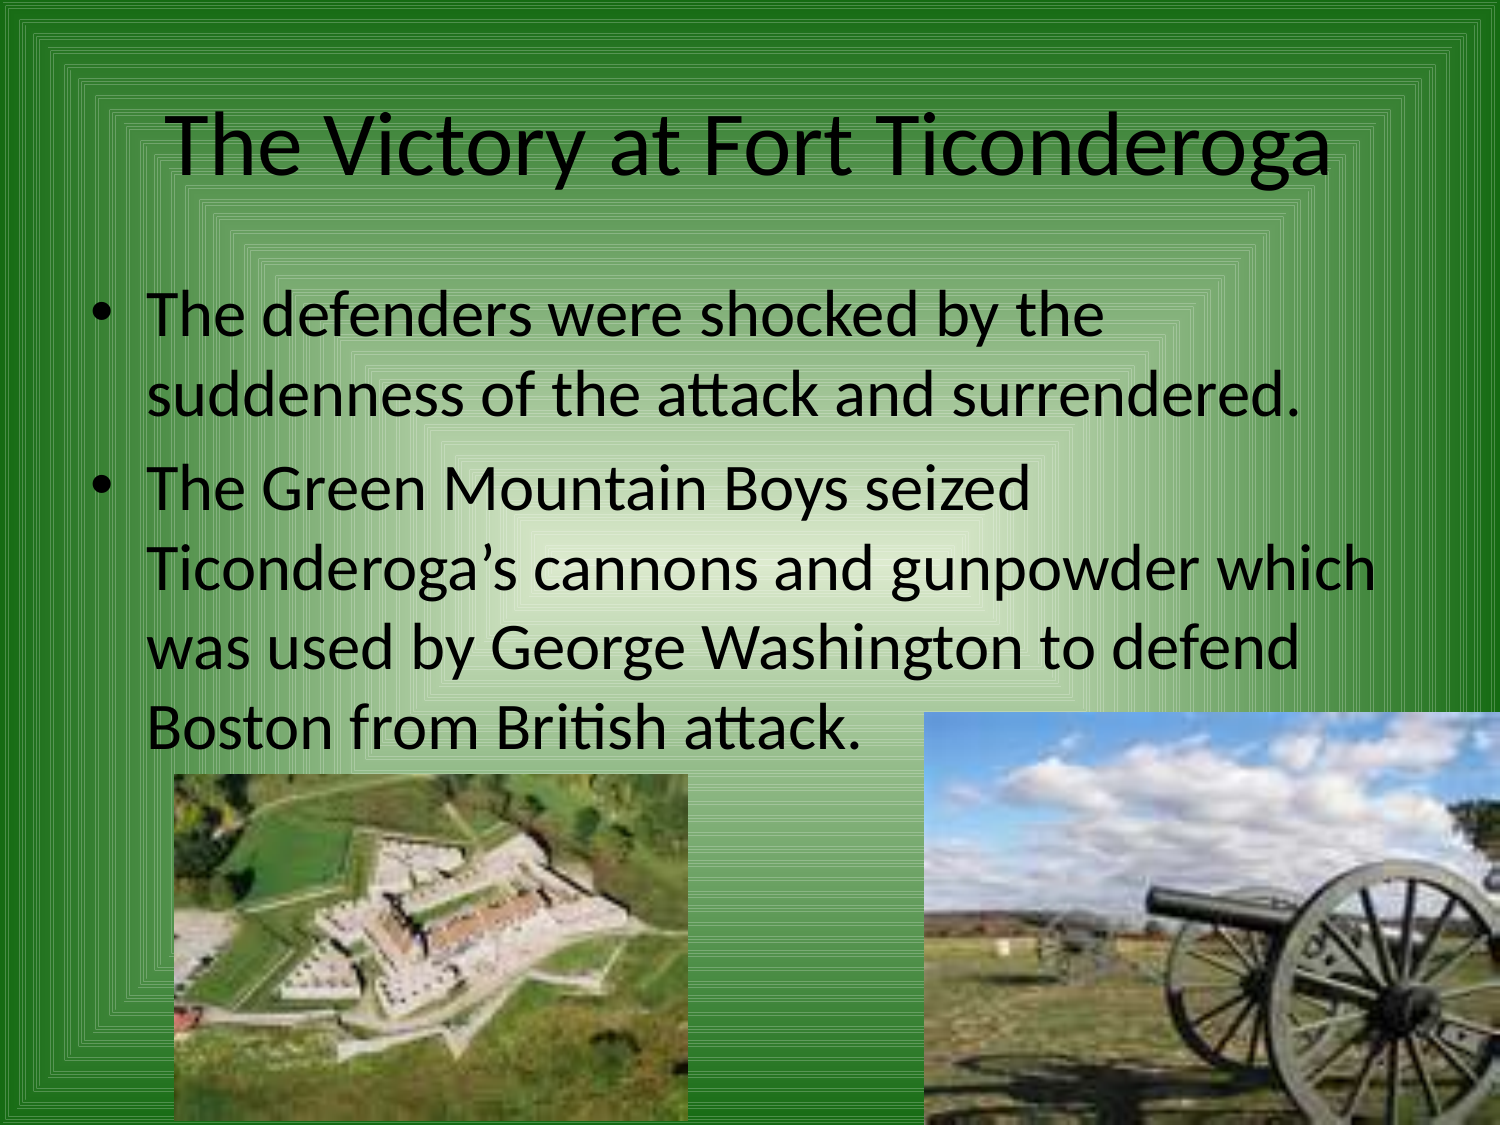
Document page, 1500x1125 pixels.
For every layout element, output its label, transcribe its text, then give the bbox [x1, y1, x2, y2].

picture [174, 774, 688, 1121]
title The Victory at Fort Ticonderoga [74, 44, 1426, 233]
picture [924, 712, 1500, 1125]
list The defenders were shocked by the suddenness of the attack and surrendered. The Green Mountain Boys seized Ticonderoga’s cannons and gunpowder which was used by George Washington to defend Boston from British attack. [74, 262, 1426, 1006]
